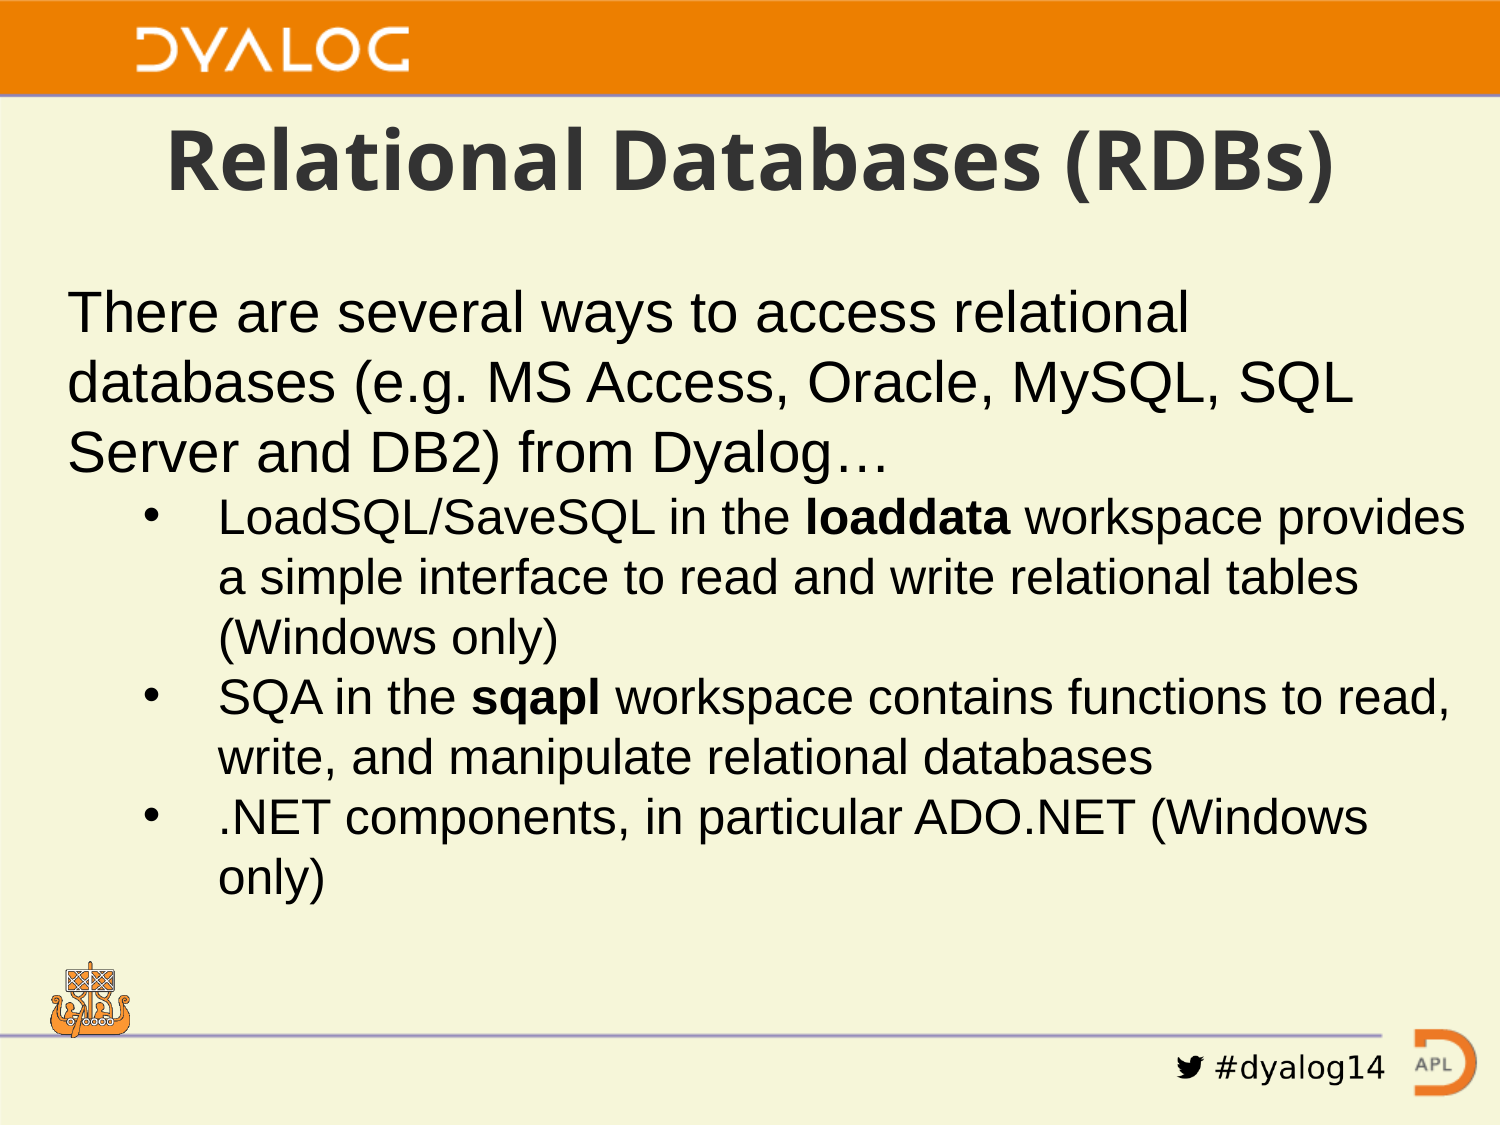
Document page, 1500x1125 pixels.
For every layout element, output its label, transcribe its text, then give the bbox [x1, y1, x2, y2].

subtitle There are several ways to access relational databases (e.g. MS Access, Oracle, MySQL, SQL Server and DB2) from Dyalog… LoadSQL/SaveSQL in the loaddata workspace provides a simple interface to read and write relational tables (Windows only) SQA in the sqapl workspace contains functions to read, write, and manipulate relational databases .NET components, in particular ADO.NET (Windows only) [53, 267, 1483, 965]
picture [0, 0, 1500, 1125]
title Relational Databases (RDBs) [112, 99, 1388, 268]
